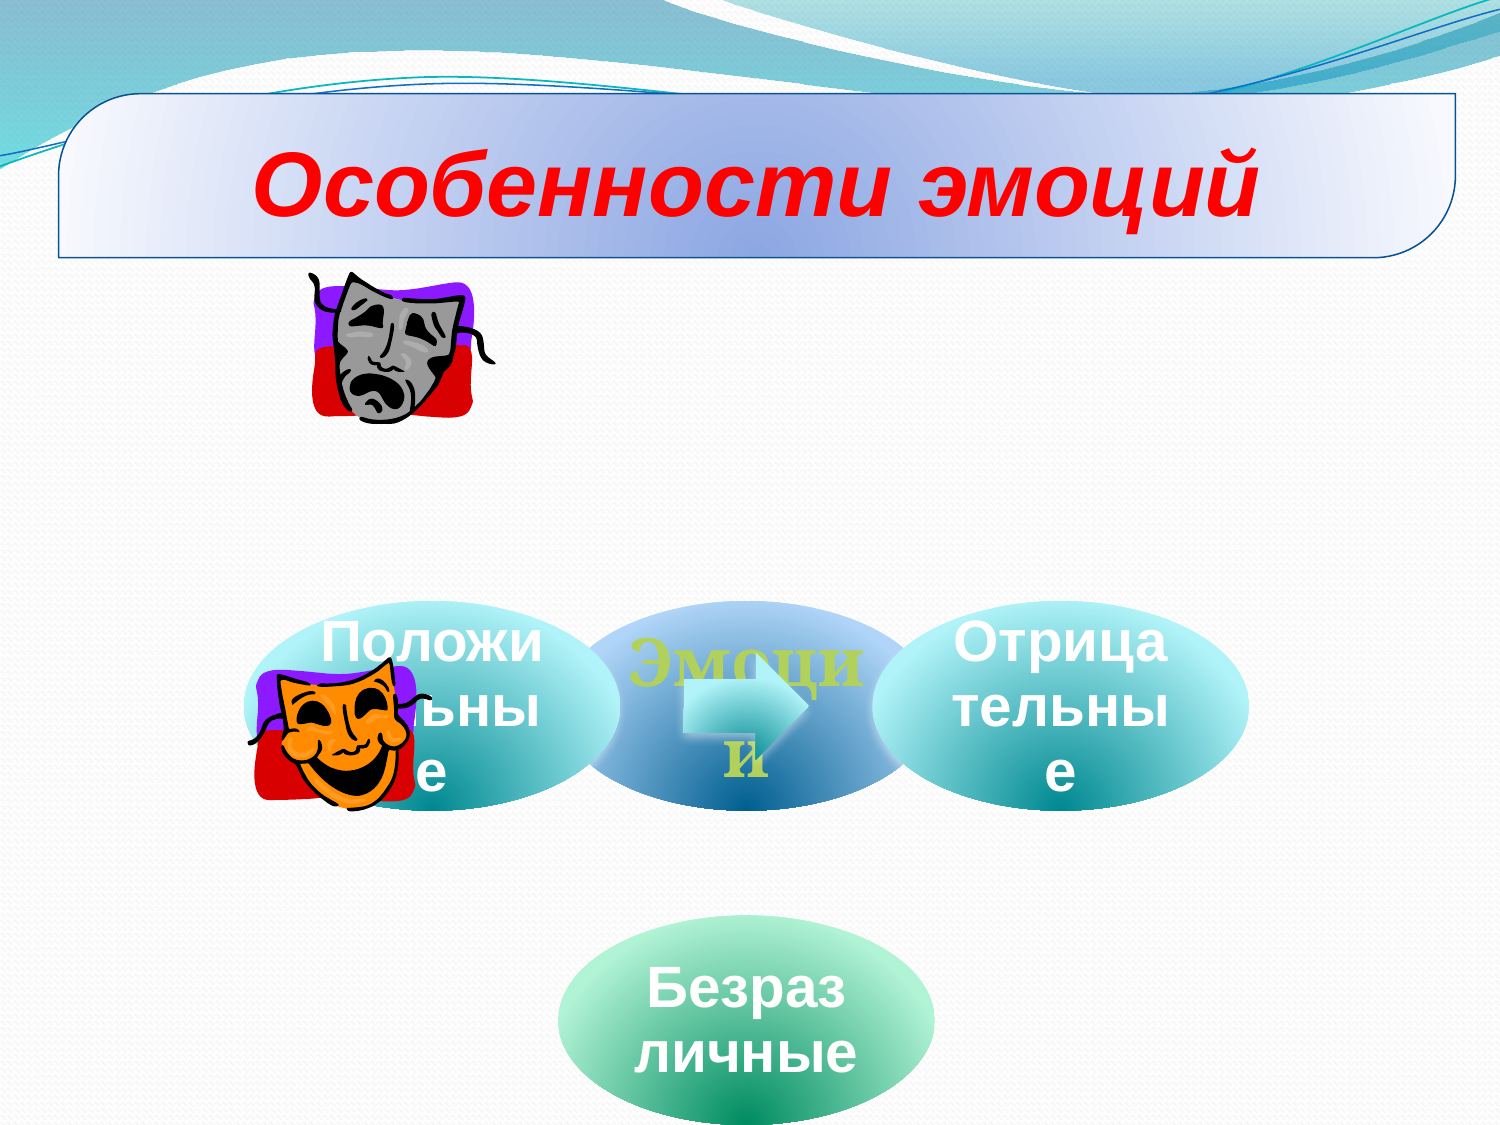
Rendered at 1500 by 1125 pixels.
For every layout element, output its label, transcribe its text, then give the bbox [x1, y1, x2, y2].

picture [245, 655, 436, 816]
text_box Особенности эмоций [57, 92, 1457, 259]
picture [304, 269, 501, 436]
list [0, 286, 1500, 1125]
